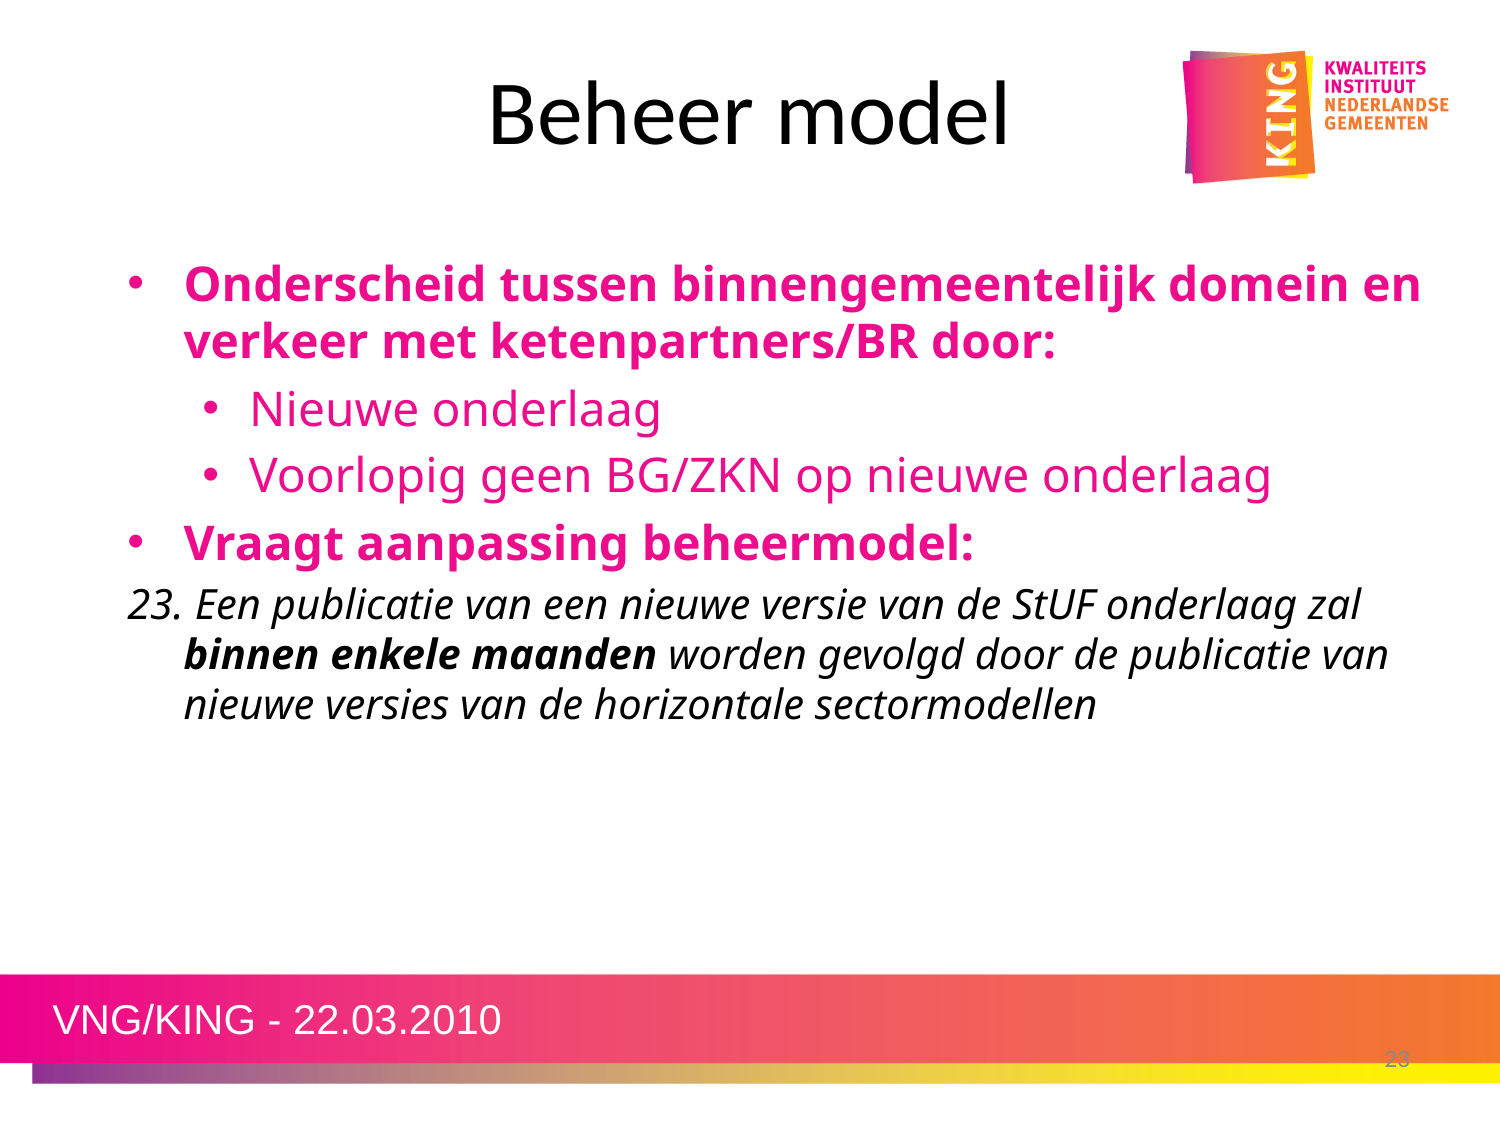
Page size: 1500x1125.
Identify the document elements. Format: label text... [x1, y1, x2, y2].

picture [0, 0, 1500, 1125]
slide_number 23 [1074, 1042, 1425, 1103]
title Beheer model [75, 45, 1425, 233]
list Onderscheid tussen binnengemeentelijk domein en verkeer met ketenpartners/BR door: Nieuwe onderlaag Voorlopig geen BG/ZKN op nieuwe onderlaag Vraagt aanpassing beheermodel: 23. Een publicatie van een nieuwe versie van de StUF onderlaag zal binnen enkele maanden worden gevolgd door de publicatie van nieuwe versies van de horizontale sectormodellen [112, 246, 1500, 989]
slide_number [37, 971, 988, 1064]
